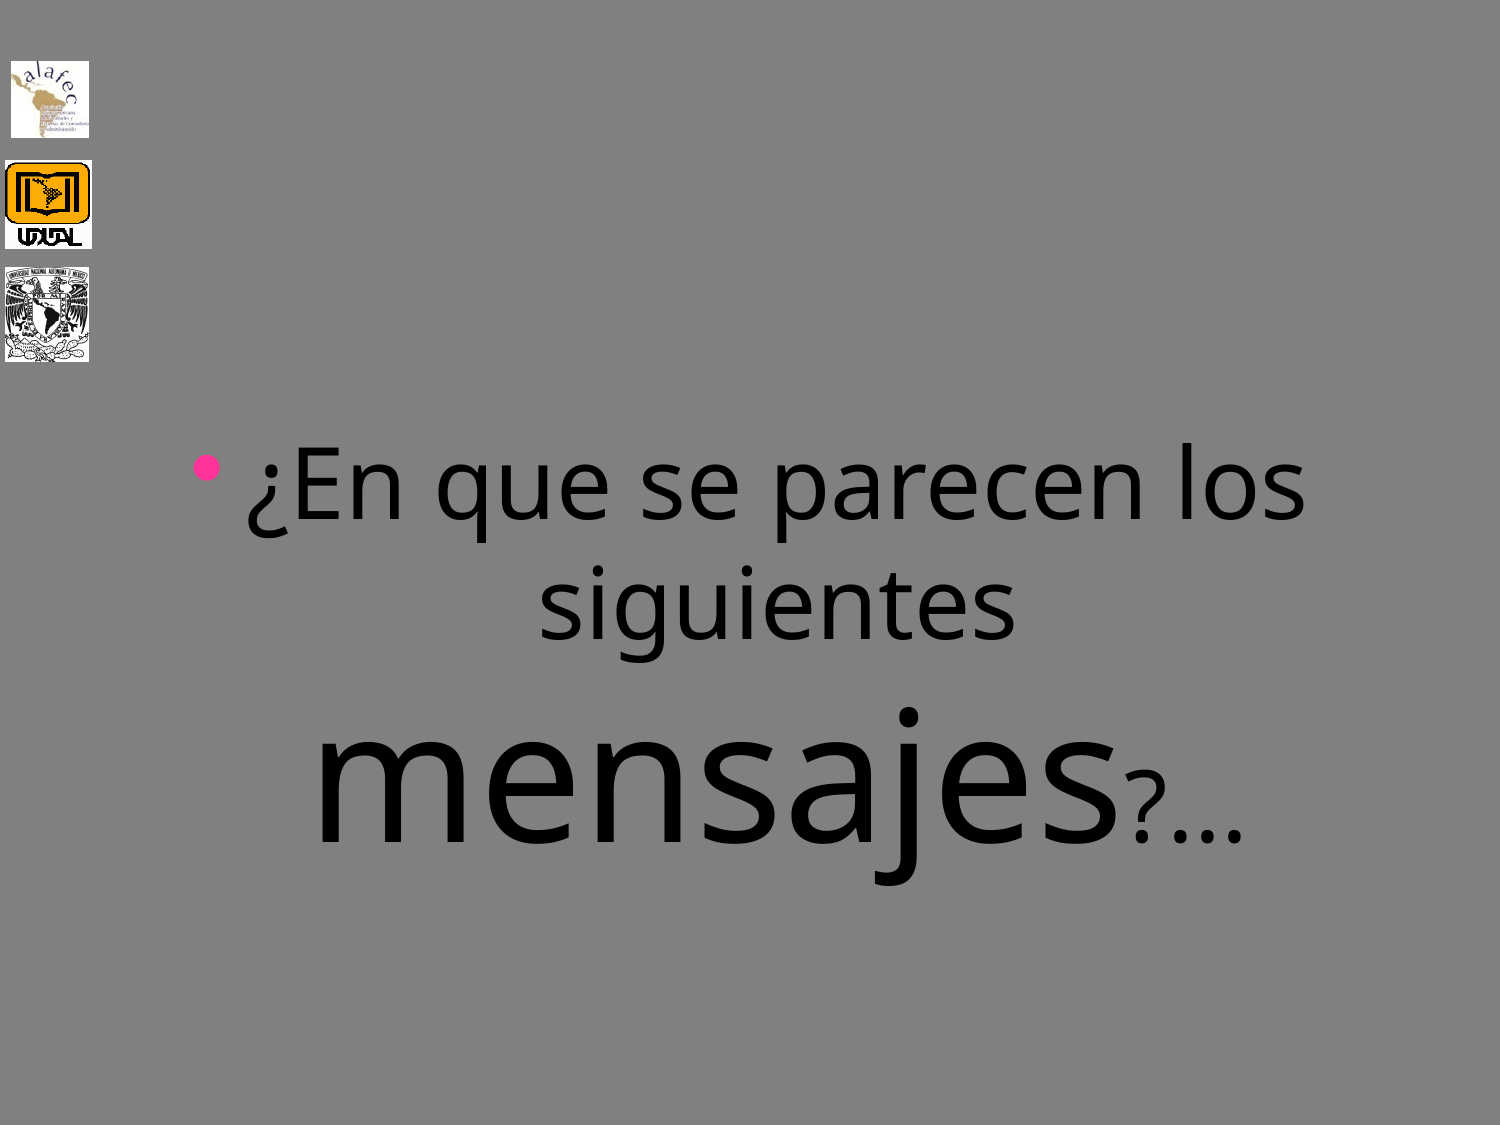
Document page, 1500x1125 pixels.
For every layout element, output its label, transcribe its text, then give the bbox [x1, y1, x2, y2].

list ¿En que se parecen los siguientes mensajes?... [112, 255, 1388, 941]
picture [11, 61, 89, 138]
picture [5, 160, 92, 249]
picture [5, 267, 89, 362]
